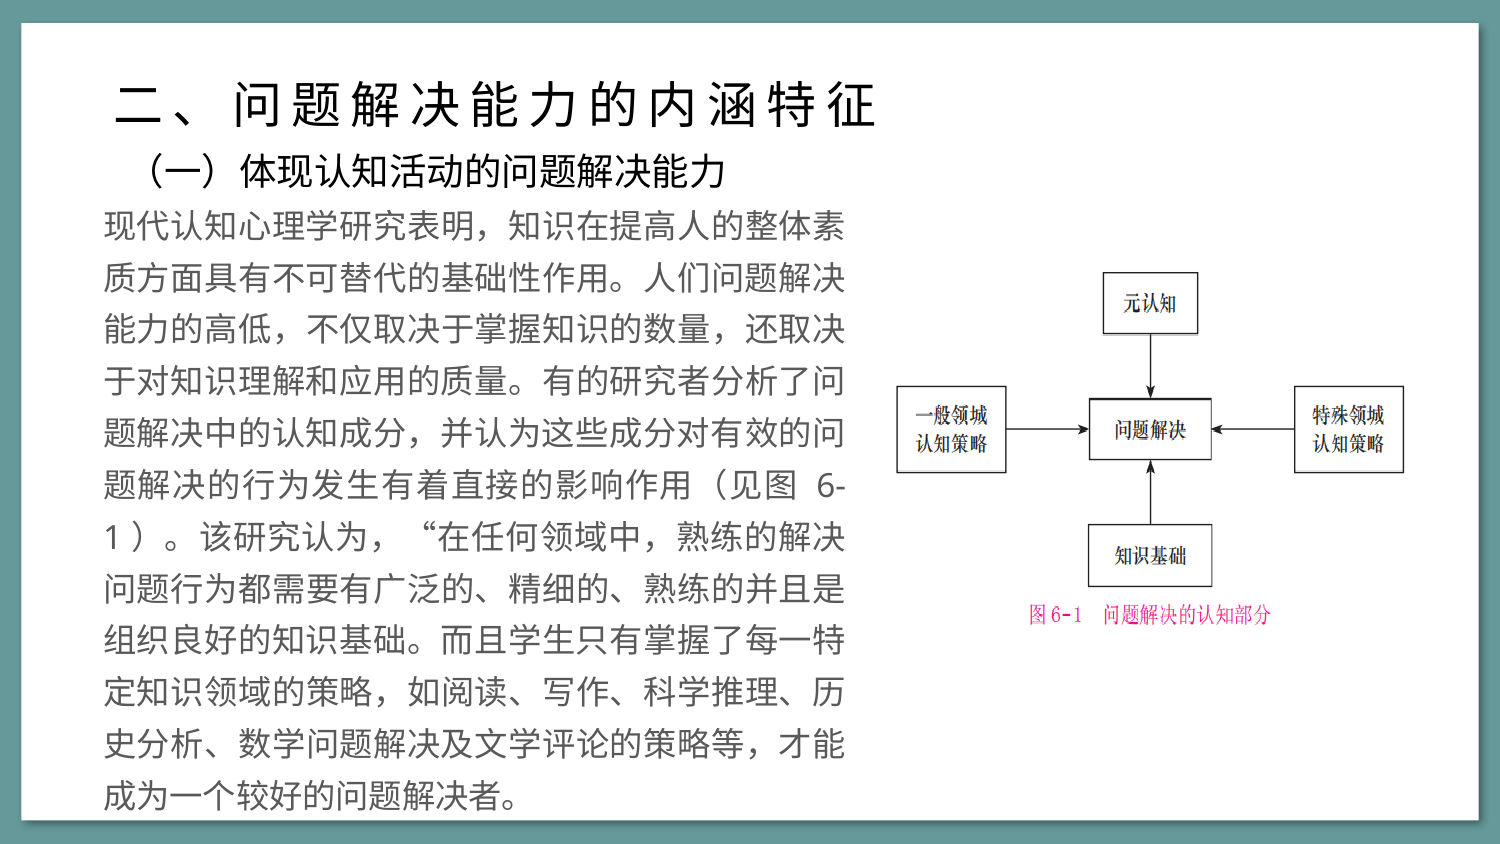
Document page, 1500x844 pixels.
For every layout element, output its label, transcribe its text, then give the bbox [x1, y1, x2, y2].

text_box 二、问题解决能力的内涵特征 [100, 67, 1026, 141]
text_box （一）体现认知活动的问题解决能力 [112, 140, 742, 201]
text_box 现代认知心理学研究表明，知识在提高人的整体素质方面具有不可替代的基础性作用。人们问题解决能力的高低，不仅取决于掌握知识的数量，还取决于对知识理解和应用的质量。有的研究者分析了问题解决中的认知成分，并认为这些成分对有效的问题解决的行为发生有着直接的影响作用（见图 6-1）。该研究认为，“在任何领域中，熟练的解决问题行为都需要有广泛的、精细的、熟练的并且是组织良好的知识基础。而且学生只有掌握了每一特定知识领域的策略，如阅读、写作、科学推理、历史分析、数学问题解决及文学评论的策略等，才能成为一个较好的问题解决者。 [88, 185, 861, 823]
picture [891, 256, 1409, 639]
